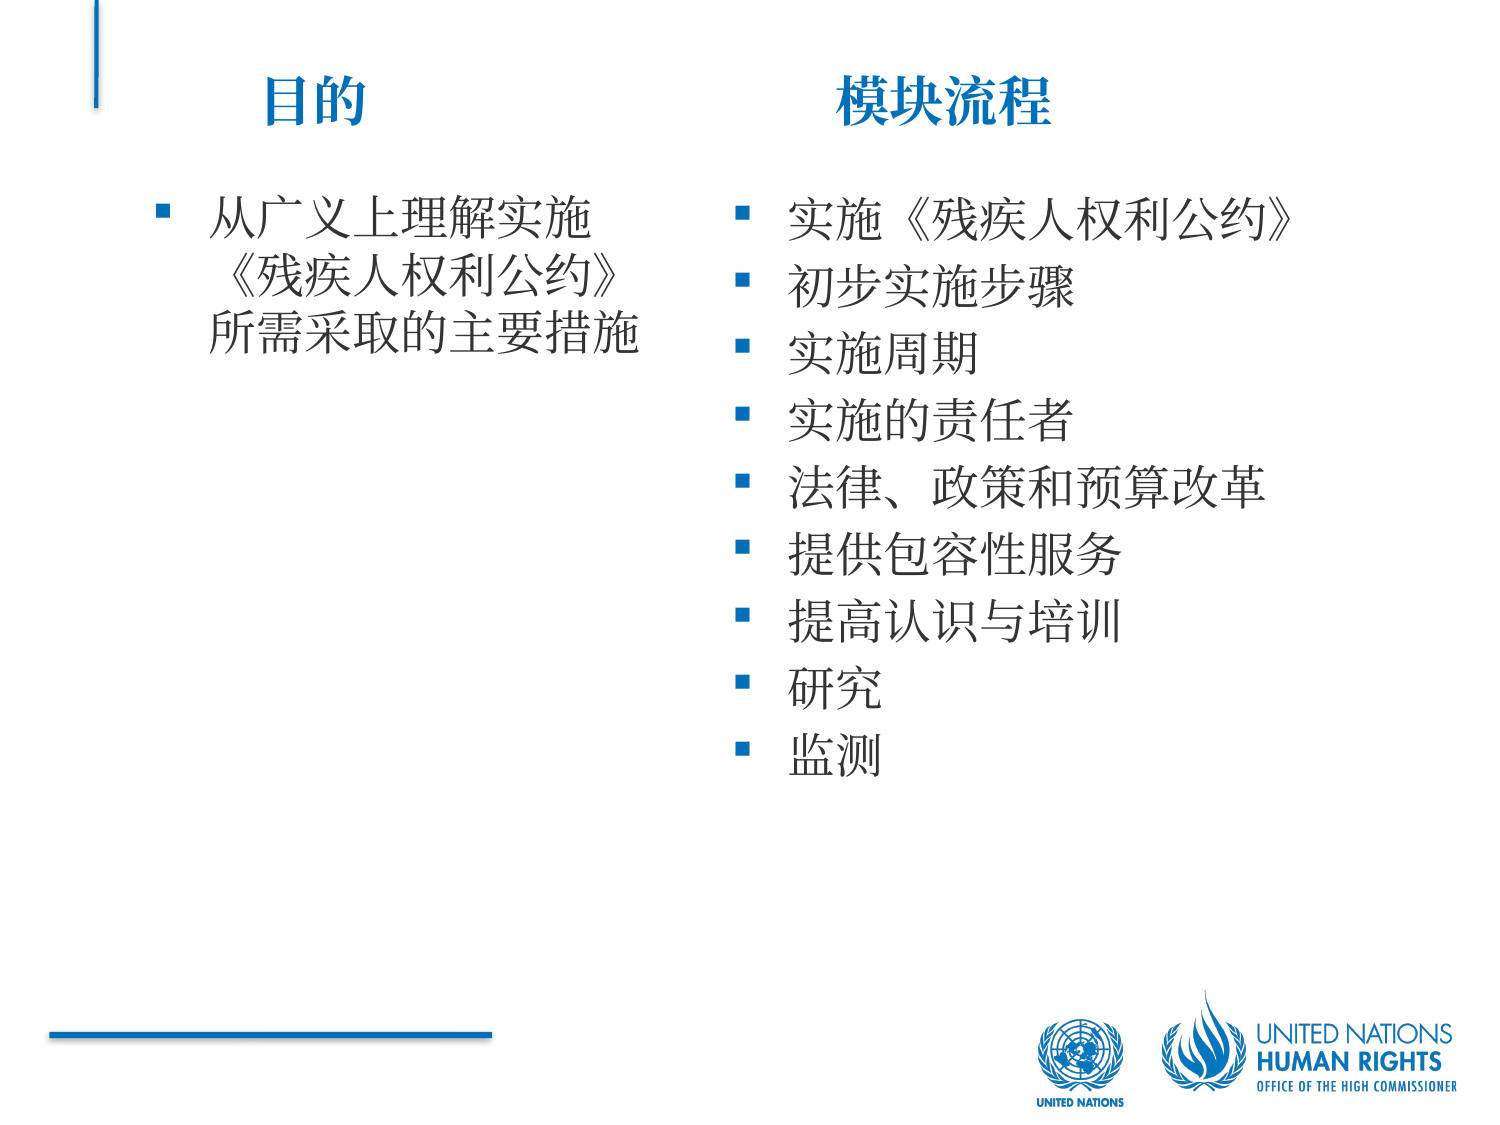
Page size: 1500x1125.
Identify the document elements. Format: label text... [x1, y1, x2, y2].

text_box 从广义上理解实施《残疾人权利公约》所需采取的主要措施 [137, 180, 675, 438]
text_box 目的 [244, 60, 383, 140]
picture [1037, 990, 1457, 1107]
text_box 模块流程 [820, 60, 1068, 140]
text_box 实施《残疾人权利公约》 初步实施步骤 实施周期 实施的责任者 法律、政策和预算改革 提供包容性服务 提高认识与培训 研究 监测 [716, 182, 1461, 861]
